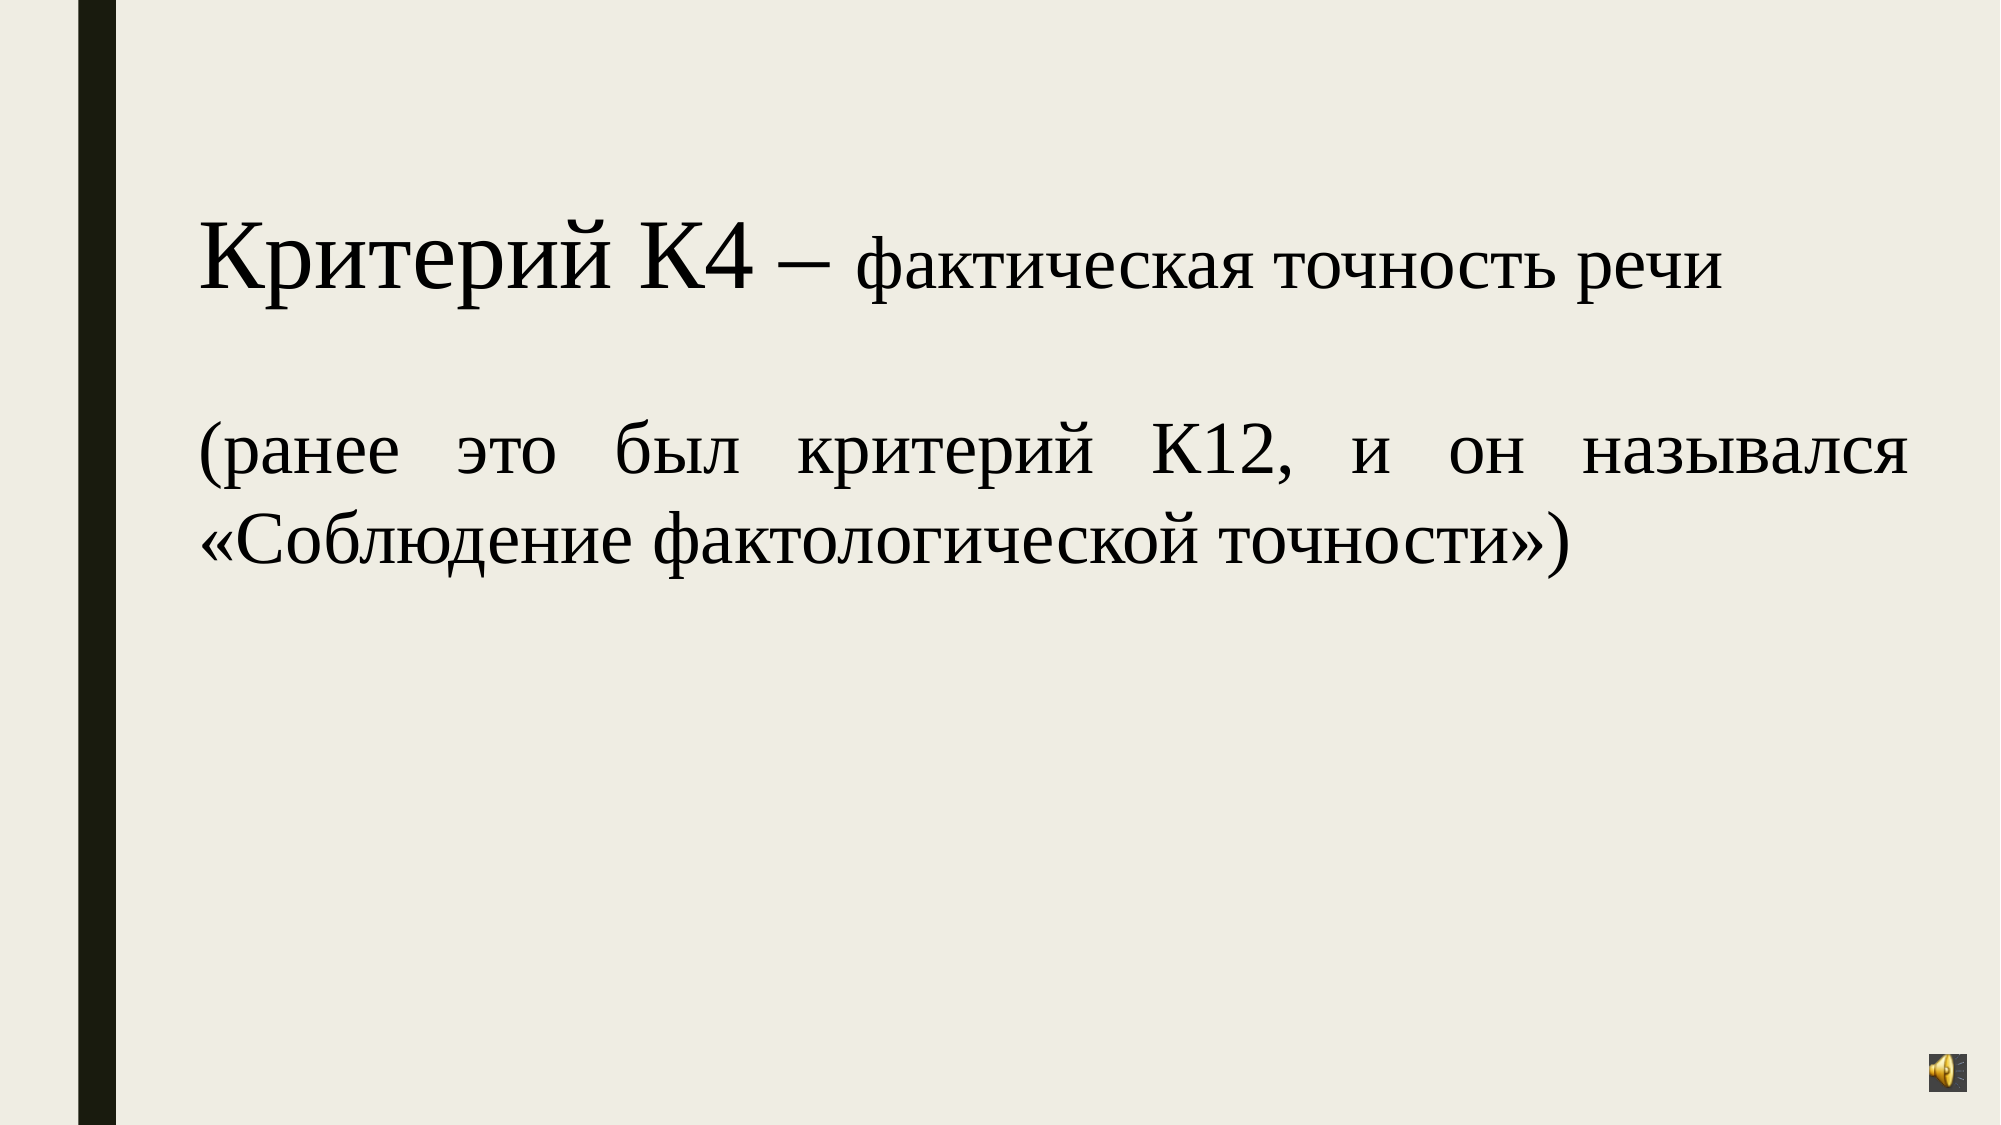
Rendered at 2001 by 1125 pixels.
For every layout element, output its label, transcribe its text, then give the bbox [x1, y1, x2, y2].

text_box Критерий К4 – фактическая точность речи (ранее это был критерий К12, и он назывался «Соблюдение фактологической точности») [183, 181, 1927, 587]
picture [1927, 1052, 1968, 1093]
